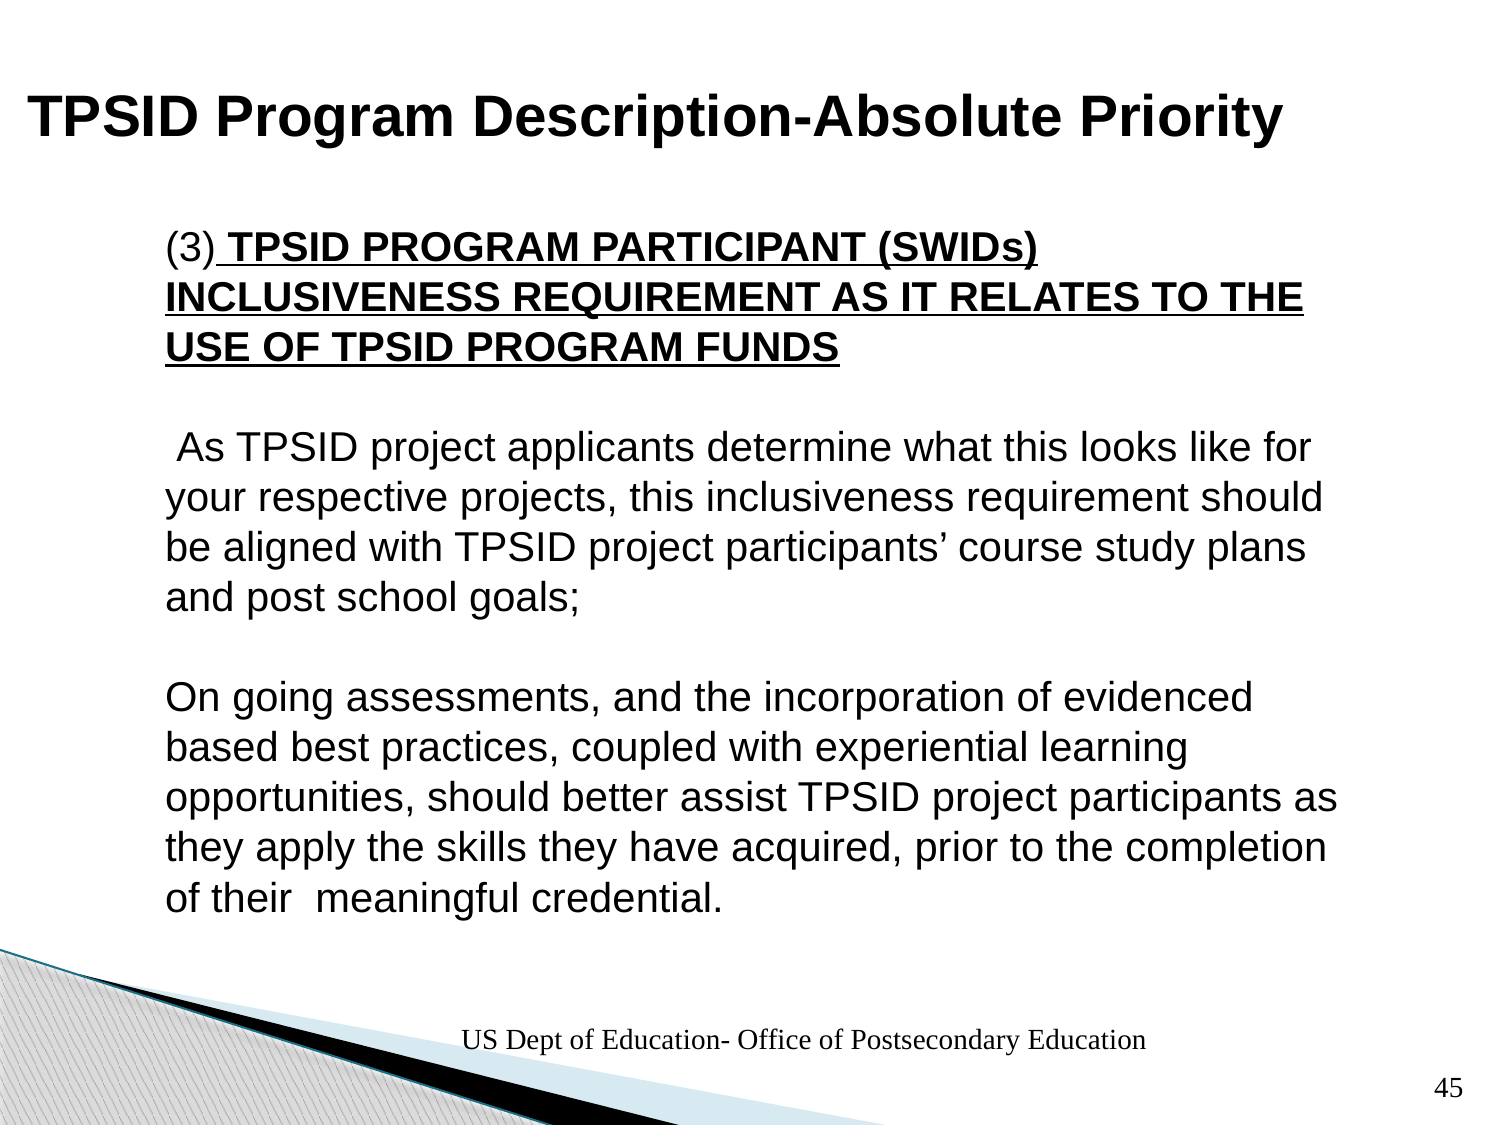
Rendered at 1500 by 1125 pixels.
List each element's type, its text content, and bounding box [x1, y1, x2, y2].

slide_number 45 [1418, 1051, 1479, 1112]
title TPSID Program Description-Absolute Priority [12, 50, 1500, 177]
footer US Dept of Education- Office of Postsecondary Education [387, 1025, 1163, 1063]
list (3) TPSID PROGRAM PARTICIPANT (SWIDs) INCLUSIVeNESS REQUIREMENT AS IT RElAtES TO THE USE OF TPSID PROGRAM FUNDS As TPSID project applicants determine what this looks like for your respective projects, this inclusiveness requirement should be aligned with TPSID project participants’ course study plans and post school goals; On going assessments, and the incorporation of evidenced based best practices, coupled with experiential learning opportunities, should better assist TPSID project participants as they apply the skills they have acquired, prior to the completion of their meaningful credential. [150, 177, 1375, 988]
